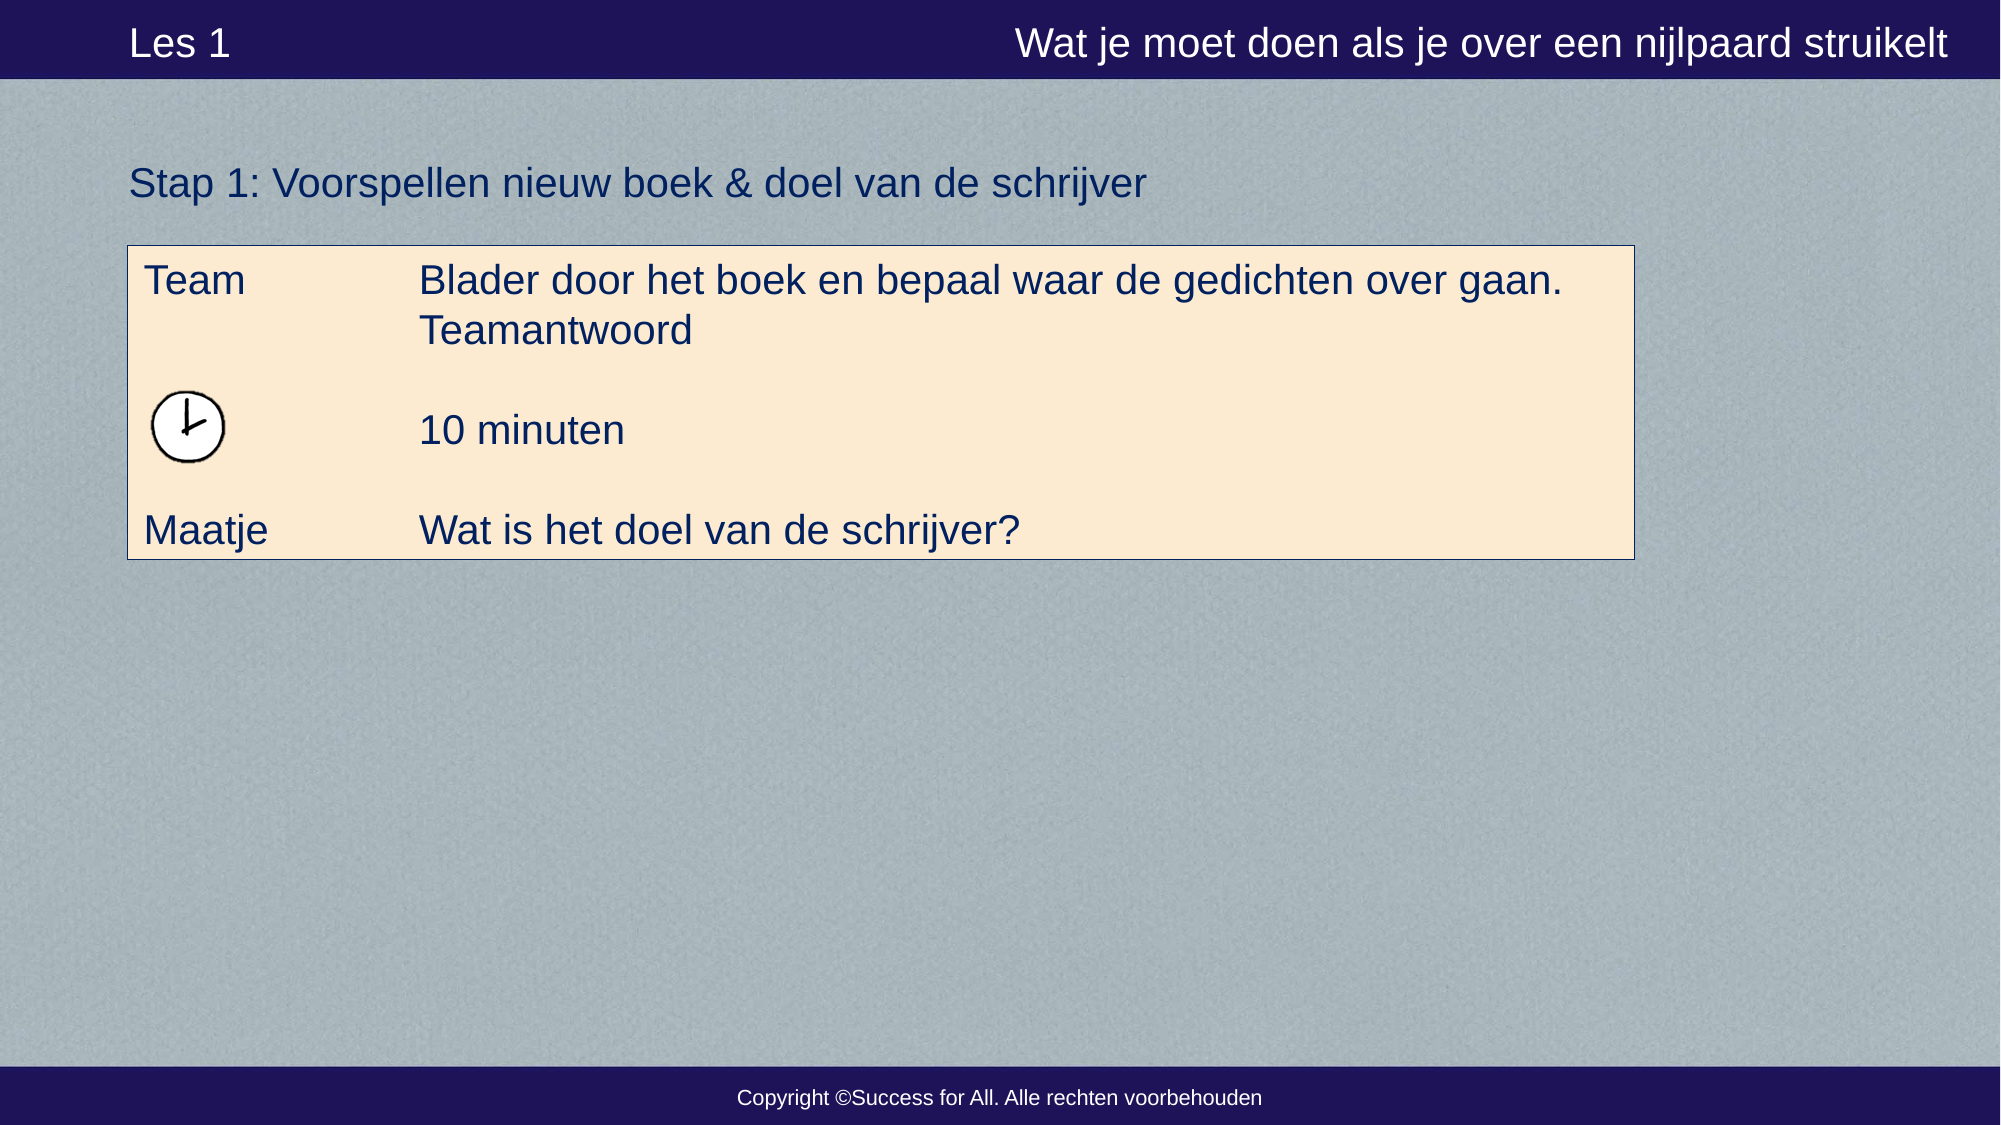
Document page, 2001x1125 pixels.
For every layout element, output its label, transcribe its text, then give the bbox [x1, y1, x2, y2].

text_box Wat je moet doen als je over een nijlpaard struikelt [786, 8, 1963, 123]
text_box Les 1 [114, 8, 354, 73]
picture [0, 0, 2001, 1125]
text_box Copyright ©Success for All. Alle rechten voorbehouden [0, 1076, 2000, 1125]
text_box Stap 1: Voorspellen nieuw boek & doel van de schrijver [113, 148, 1635, 214]
text_box Team Blader door het boek en bepaal waar de gedichten over gaan. Teamantwoord 10 minuten Maatje Wat is het doel van de schrijver? [127, 245, 1635, 560]
